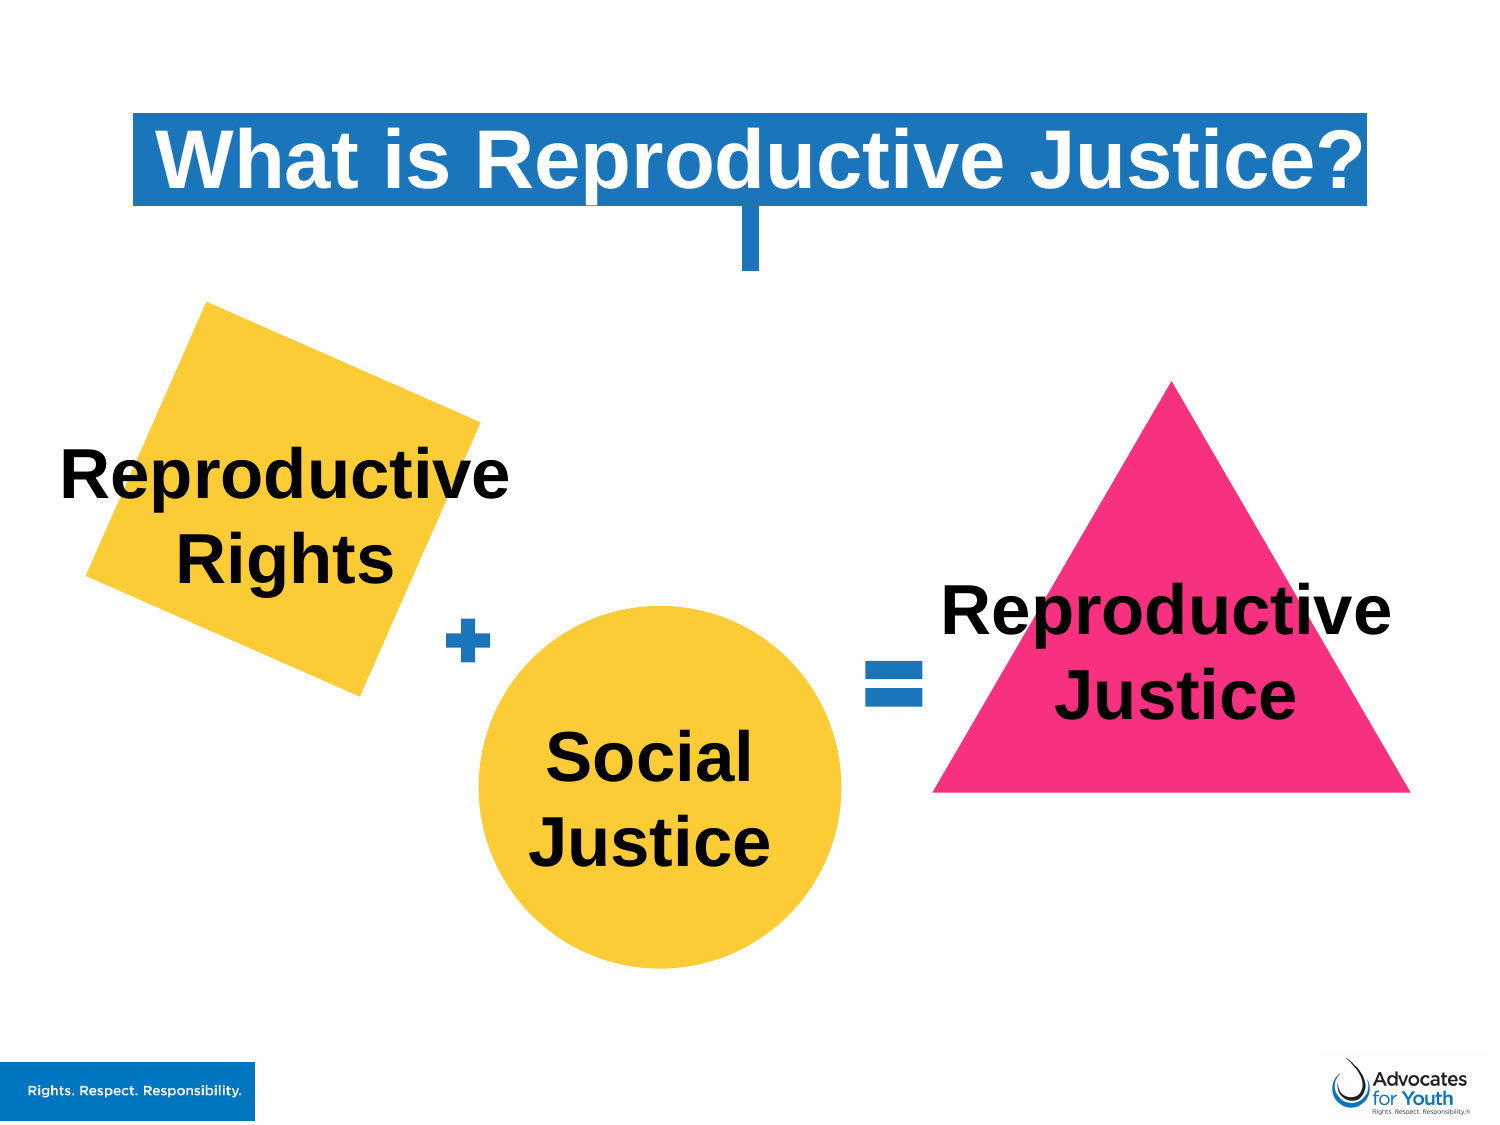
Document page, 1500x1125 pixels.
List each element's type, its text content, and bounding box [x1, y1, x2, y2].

picture [0, 1062, 255, 1121]
text_box [499, 605, 821, 703]
text_box Social Justice [413, 703, 907, 888]
text_box [865, 688, 923, 707]
title What is Reproductive Justice? [112, 99, 1388, 288]
text_box [509, 888, 811, 969]
text_box Reproductive Justice [878, 556, 1475, 741]
text_box [446, 618, 491, 663]
text_box Reproductive Rights [27, 420, 544, 606]
text_box [1069, 381, 1274, 556]
text_box [154, 301, 476, 420]
text_box [865, 660, 923, 680]
picture [1318, 1050, 1488, 1125]
text_box [932, 741, 1411, 793]
text_box [154, 606, 400, 697]
